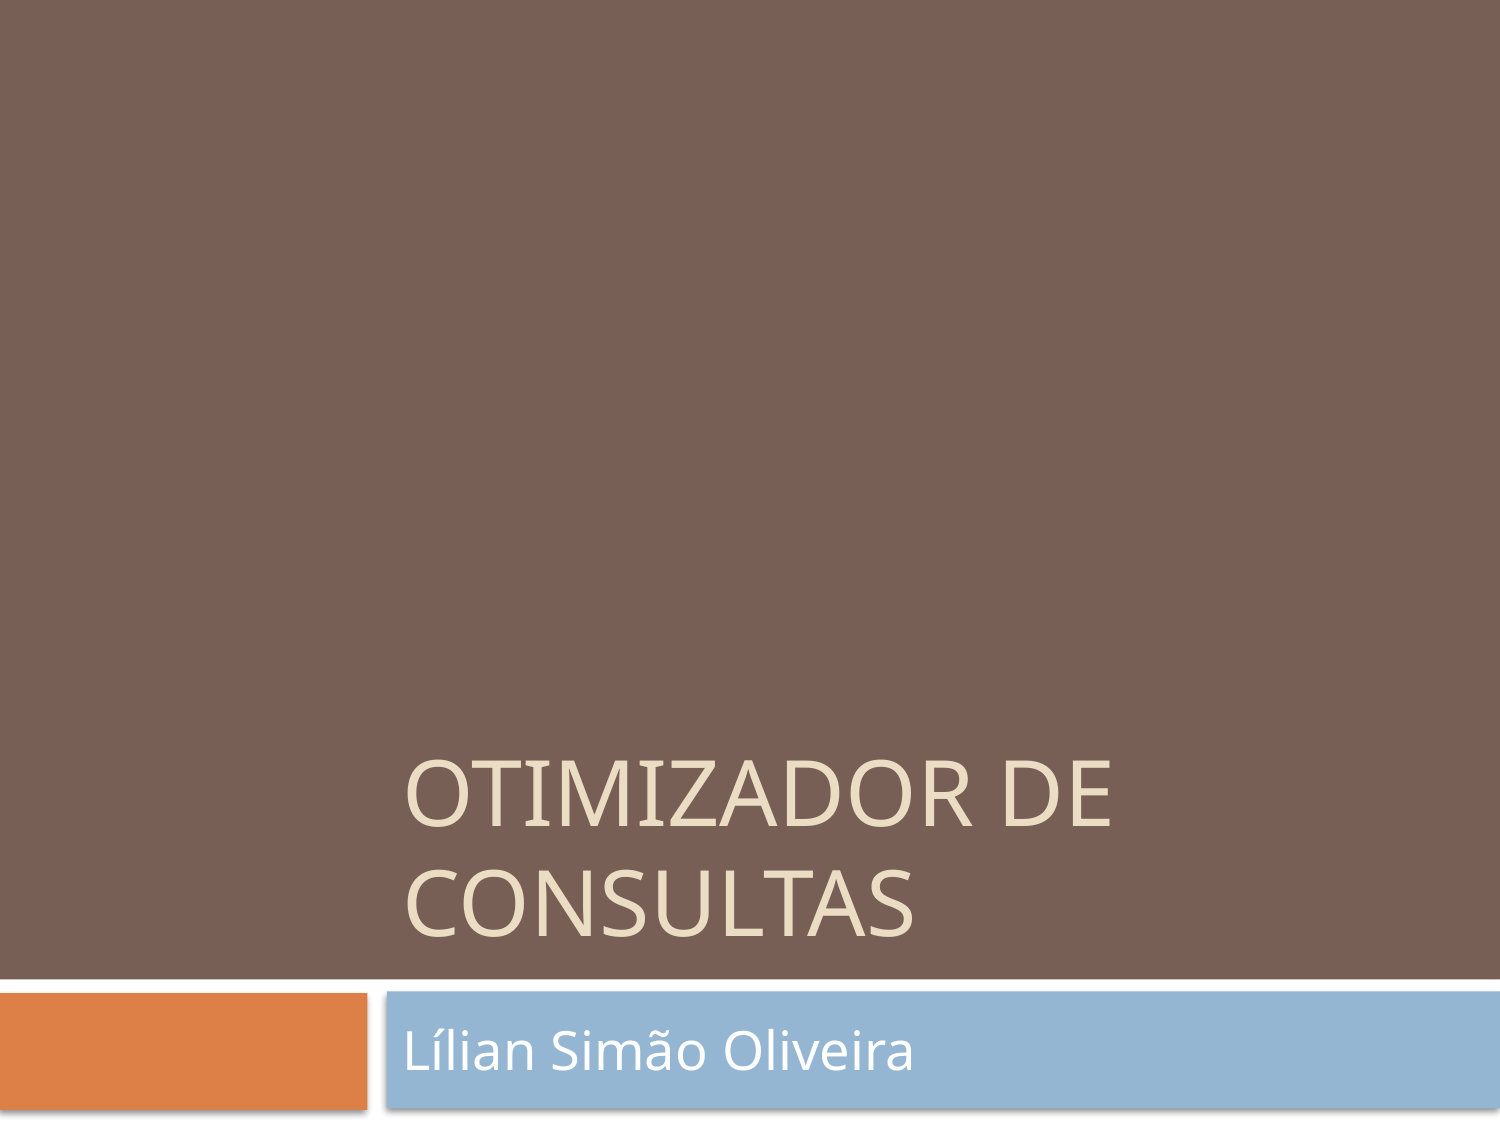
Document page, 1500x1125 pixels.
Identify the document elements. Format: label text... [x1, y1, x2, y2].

title Otimizador de consultas [387, 662, 1450, 963]
subtitle Lílian Simão Oliveira [387, 992, 1488, 1105]
